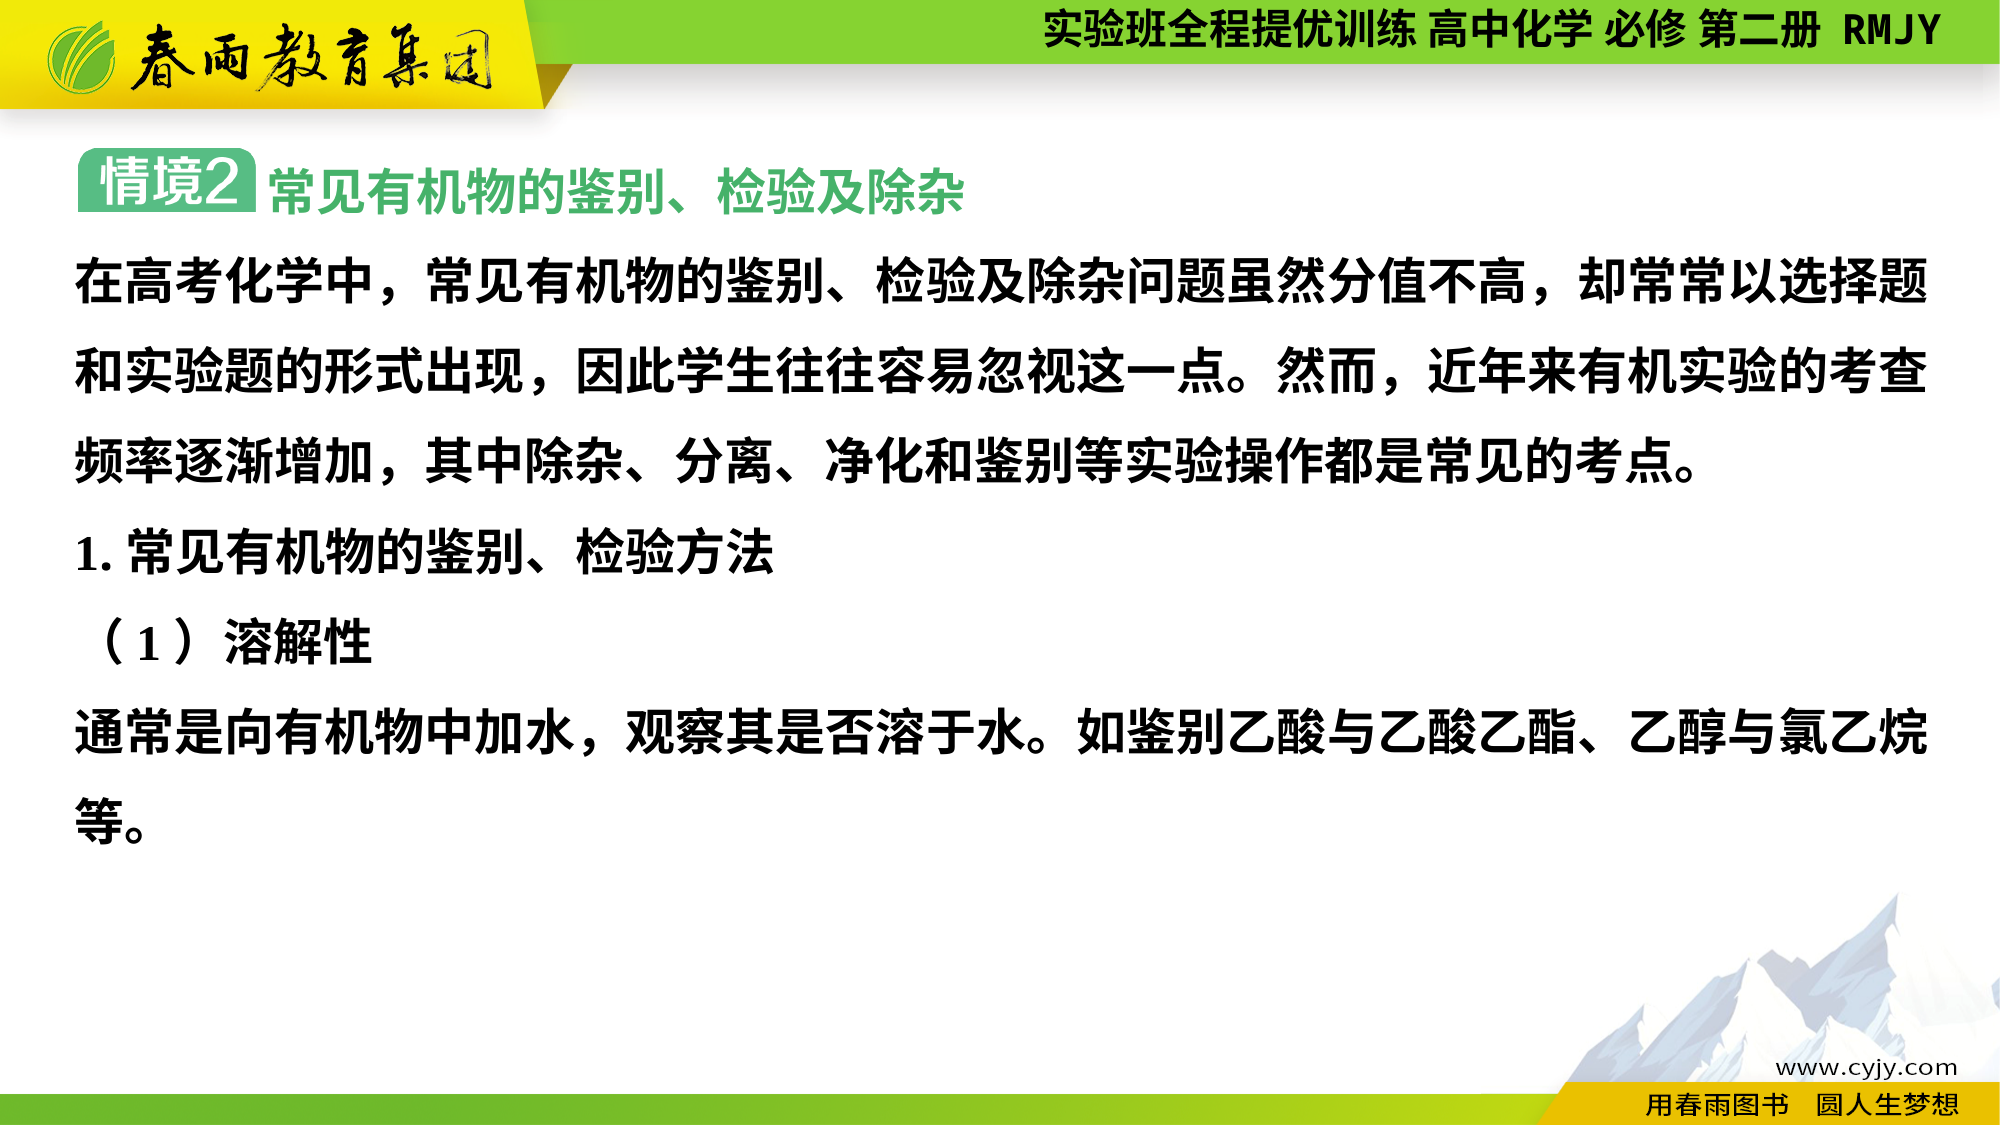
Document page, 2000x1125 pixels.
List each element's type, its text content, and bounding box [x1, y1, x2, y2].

list 常见有机物的鉴别、检验及除杂 在高考化学中，常见有机物的鉴别、检验及除杂问题虽然分值不高，却常常以选择题和实验题的形式出现，因此学生往往容易忽视这一点。然而，近年来有机实验的考查频率逐渐增加，其中除杂、分离、净化和鉴别等实验操作都是常见的考点。 1.常见有机物的鉴别、检验方法 （1）溶解性 通常是向有机物中加水，观察其是否溶于水。如鉴别乙酸与乙酸乙酯、乙醇与氯乙烷等。 [59, 122, 1944, 865]
picture [0, 0, 2000, 1125]
